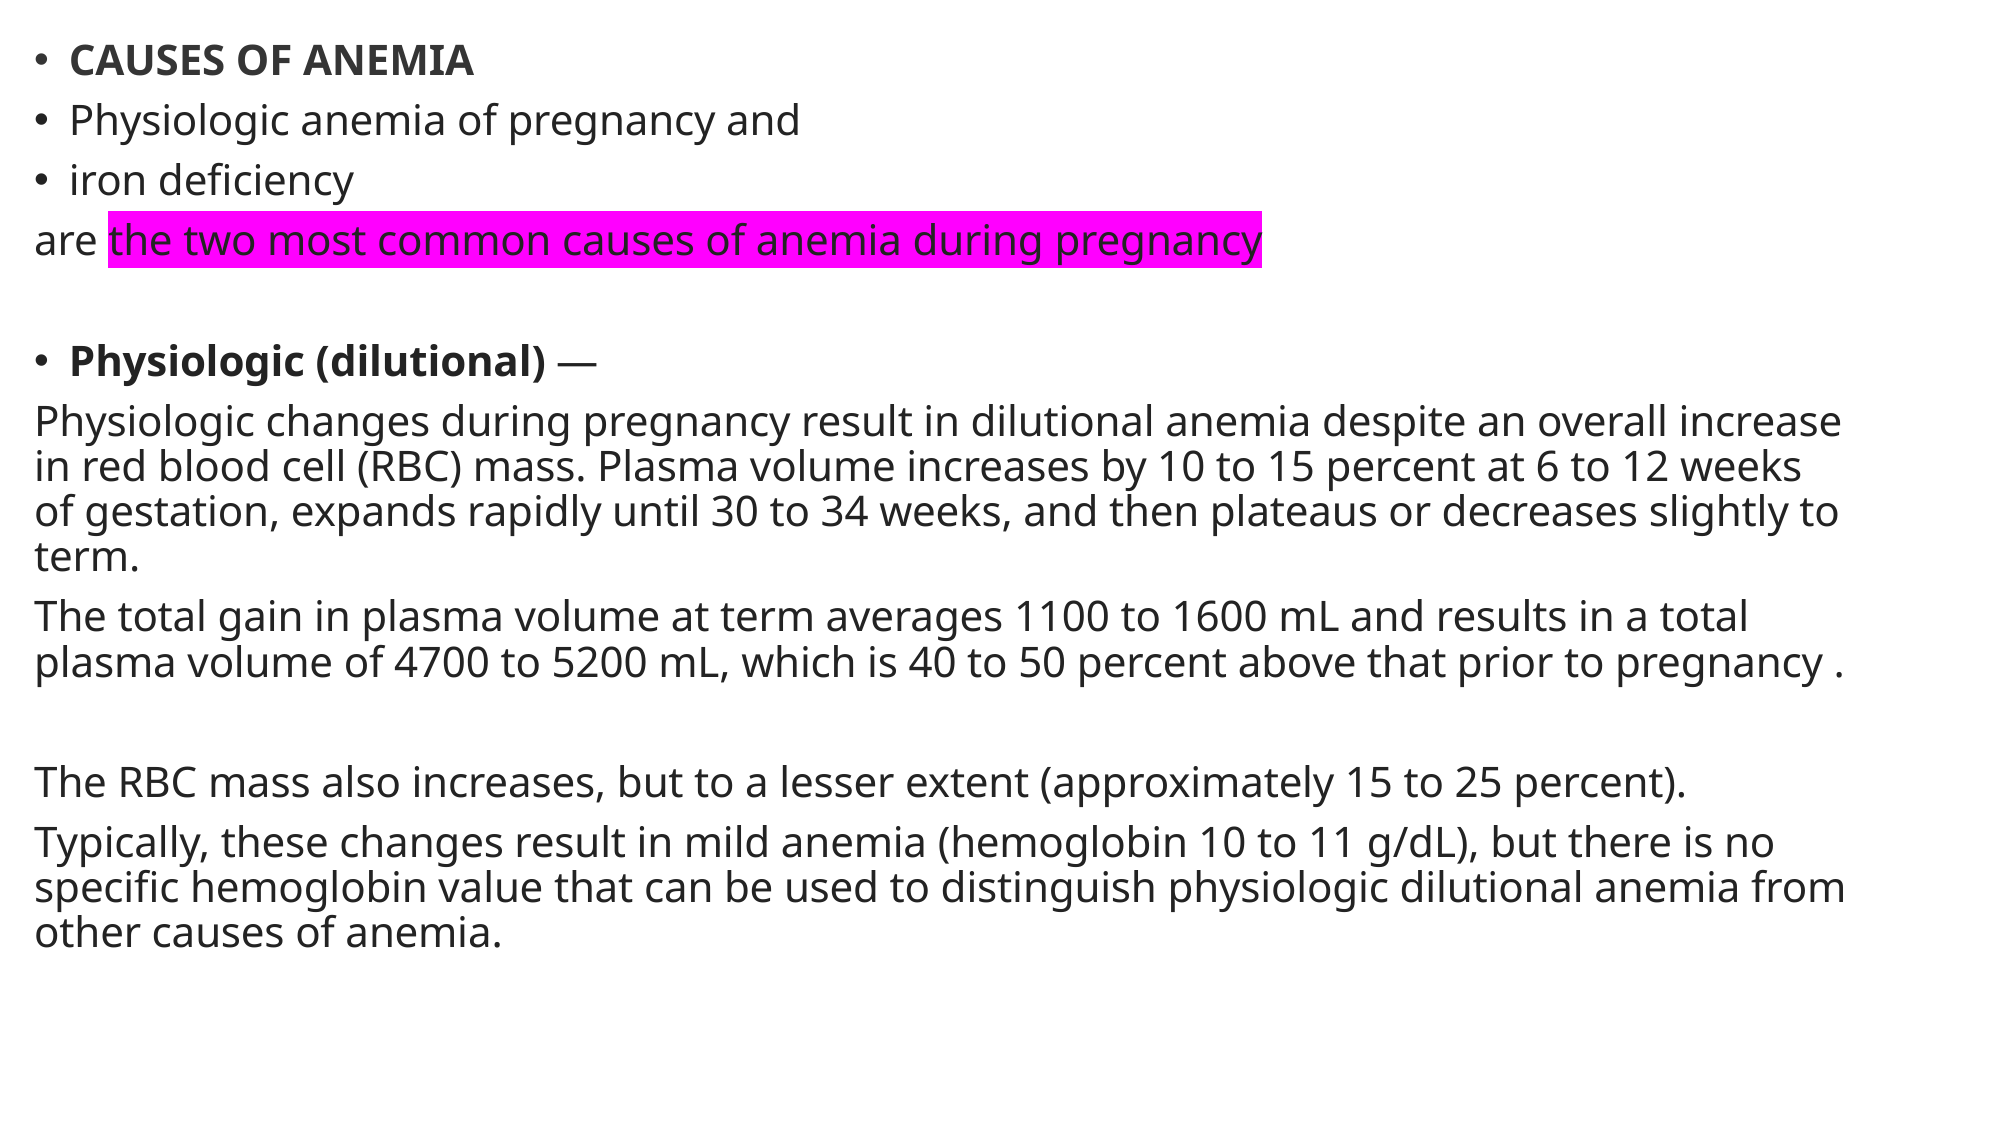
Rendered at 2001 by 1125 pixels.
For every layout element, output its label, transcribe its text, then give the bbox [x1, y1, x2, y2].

list CAUSES OF ANEMIA Physiologic anemia of pregnancy and iron deficiency are the two most common causes of anemia during pregnancy Physiologic (dilutional) — Physiologic changes during pregnancy result in dilutional anemia despite an overall increase in red blood cell (RBC) mass. Plasma volume increases by 10 to 15 percent at 6 to 12 weeks of gestation, expands rapidly until 30 to 34 weeks, and then plateaus or decreases slightly to term. The total gain in plasma volume at term averages 1100 to 1600 mL and results in a total plasma volume of 4700 to 5200 mL, which is 40 to 50 percent above that prior to pregnancy . The RBC mass also increases, but to a lesser extent (approximately 15 to 25 percent). Typically, these changes result in mild anemia (hemoglobin 10 to 11 g/dL), but there is no specific hemoglobin value that can be used to distinguish physiologic dilutional anemia from other causes of anemia. [19, 31, 1863, 1014]
